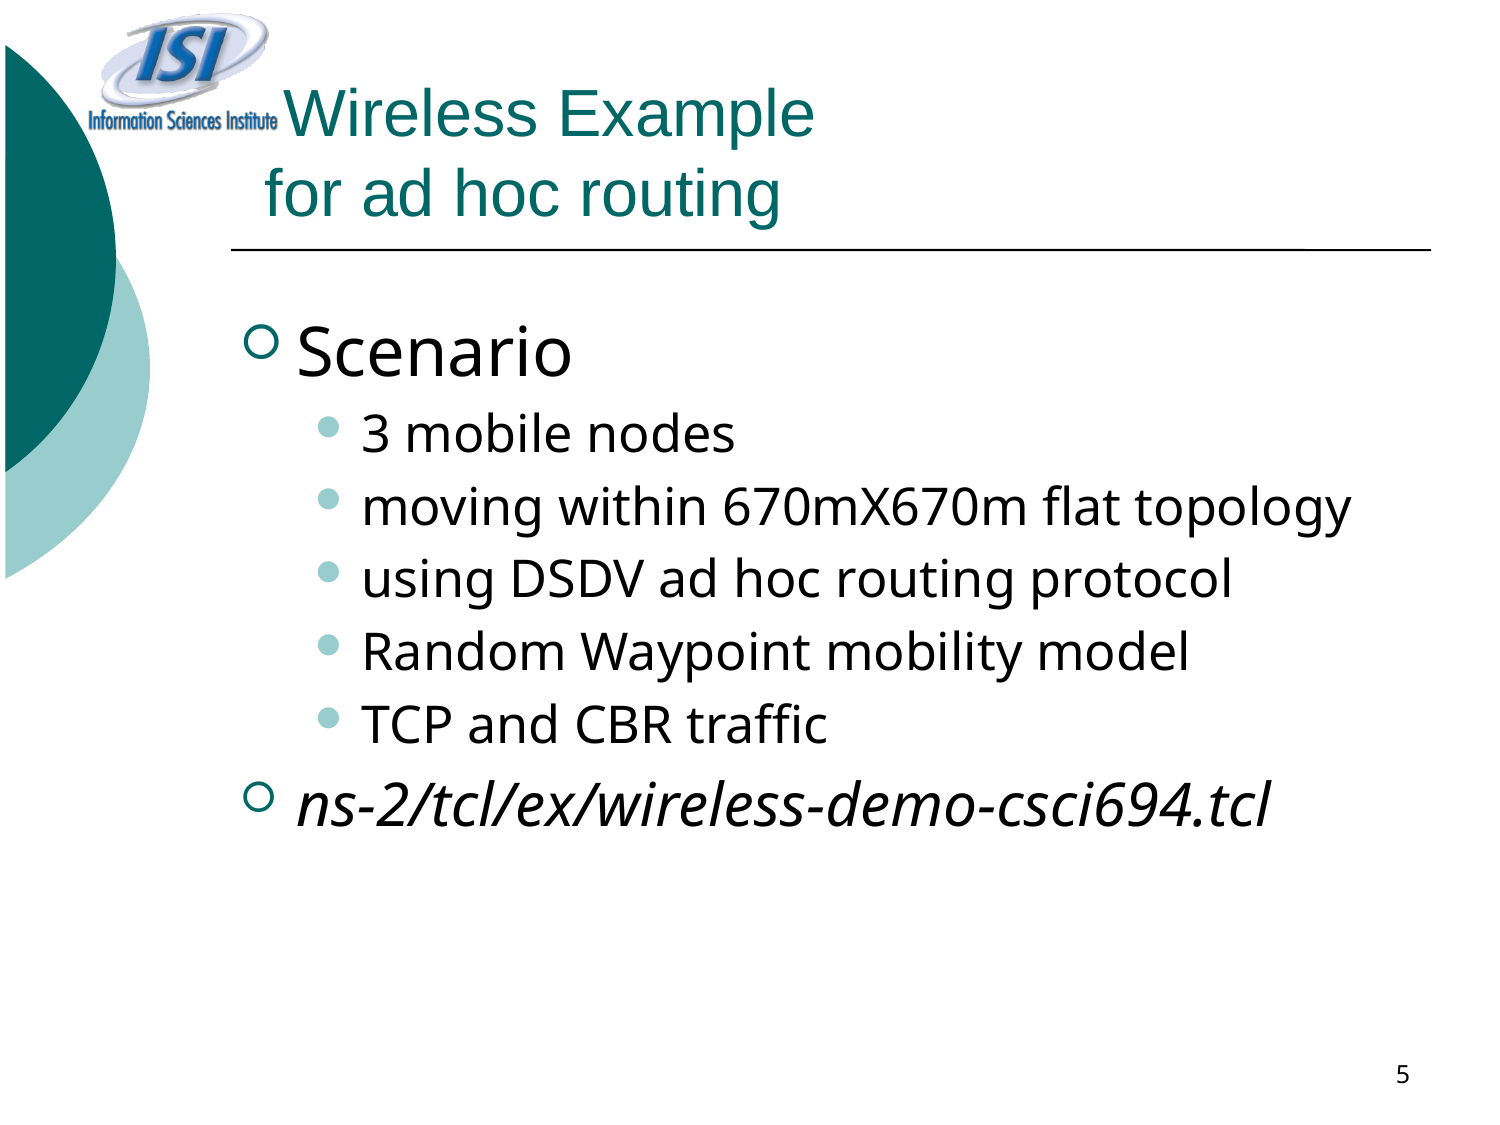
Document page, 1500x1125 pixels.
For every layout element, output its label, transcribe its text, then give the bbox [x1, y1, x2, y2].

slide_number 5 [1074, 1024, 1426, 1101]
list Scenario 3 mobile nodes moving within 670mX670m flat topology using DSDV ad hoc routing protocol Random Waypoint mobility model TCP and CBR traffic ns-2/tcl/ex/wireless-demo-csci694.tcl [224, 299, 1425, 975]
title Wireless Example for ad hoc routing [249, 49, 1450, 238]
picture [50, 0, 314, 135]
